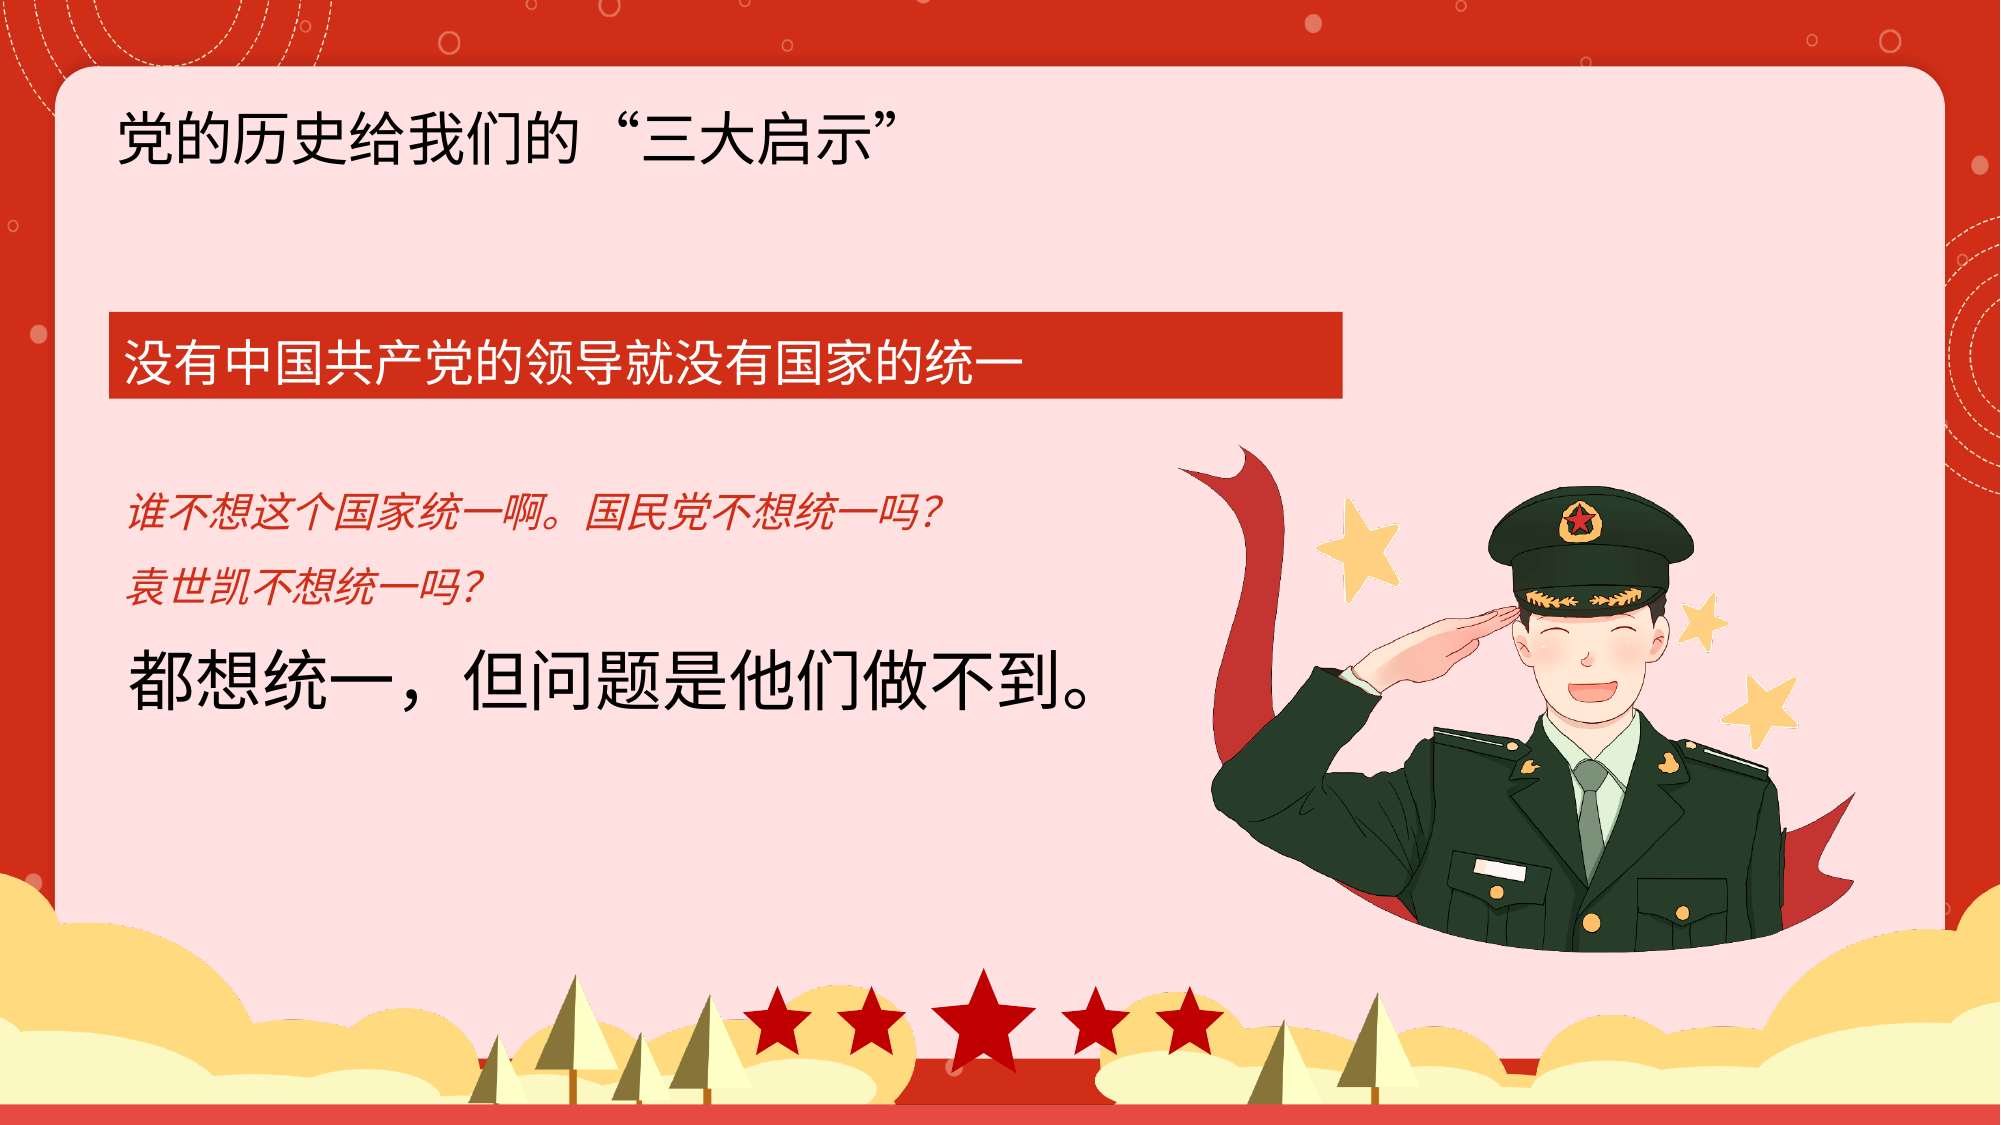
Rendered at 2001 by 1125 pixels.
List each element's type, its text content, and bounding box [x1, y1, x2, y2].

text_box 都想统一，但问题是他们做不到。 [113, 631, 1103, 726]
text_box 党的历史给我们的“三大启示” [101, 95, 947, 180]
picture [0, 0, 2000, 1125]
text_box 谁不想这个国家统一啊。国民党不想统一吗？ 袁世凯不想统一吗？ [109, 453, 1103, 619]
text_box 没有中国共产党的领导就没有国家的统一 [109, 311, 1103, 399]
